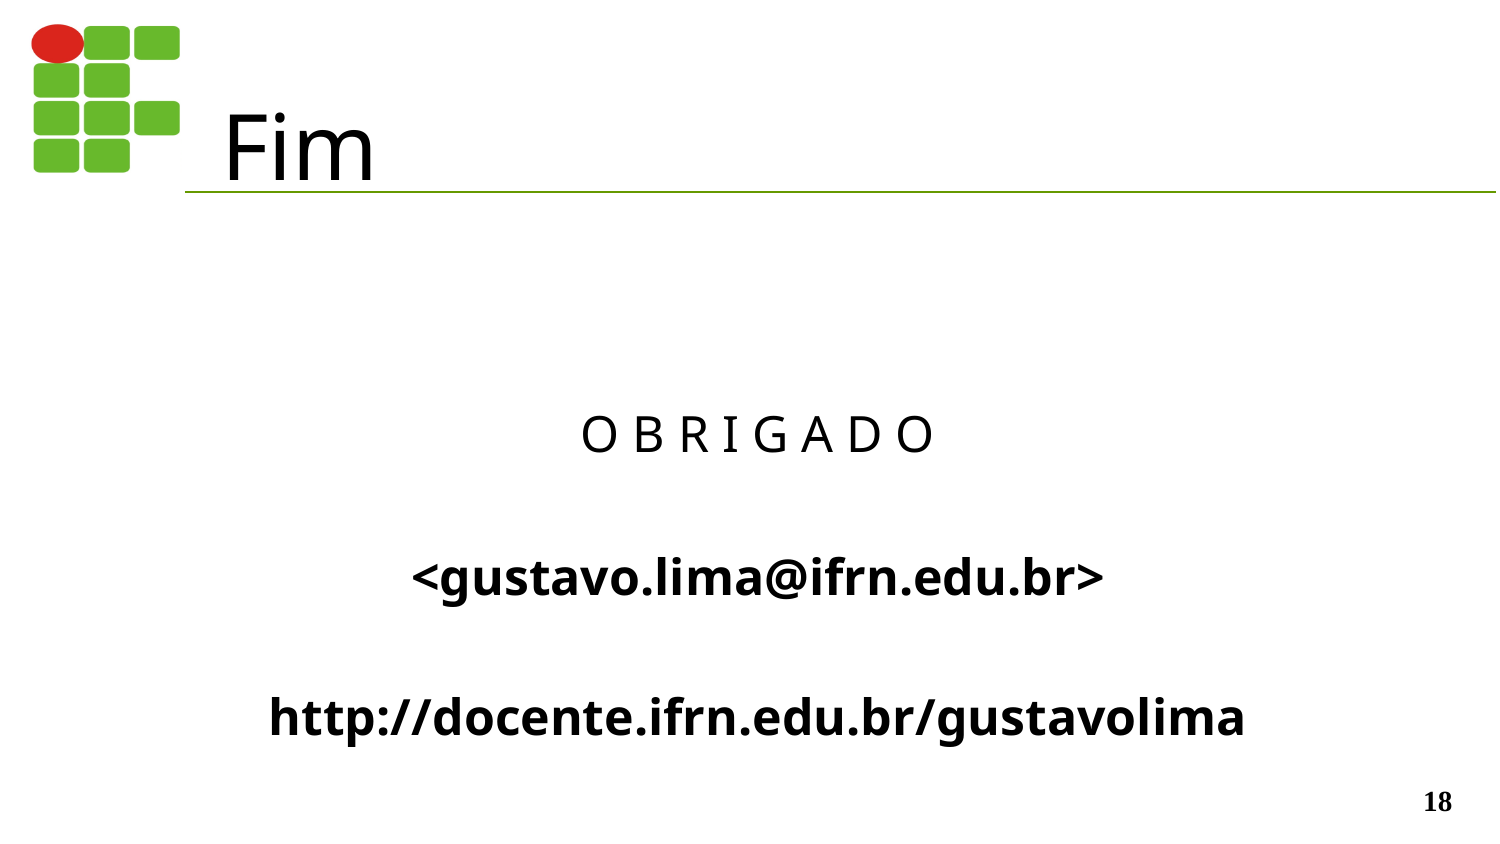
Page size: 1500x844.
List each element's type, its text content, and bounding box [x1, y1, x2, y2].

text_box ‹#› [1155, 768, 1468, 825]
list O B R I G A D O <gustavo.lima@ifrn.edu.br> http://docente.ifrn.edu.br/gustavolima [46, 248, 1469, 755]
picture [29, 23, 182, 174]
title Fim [206, 26, 1468, 207]
